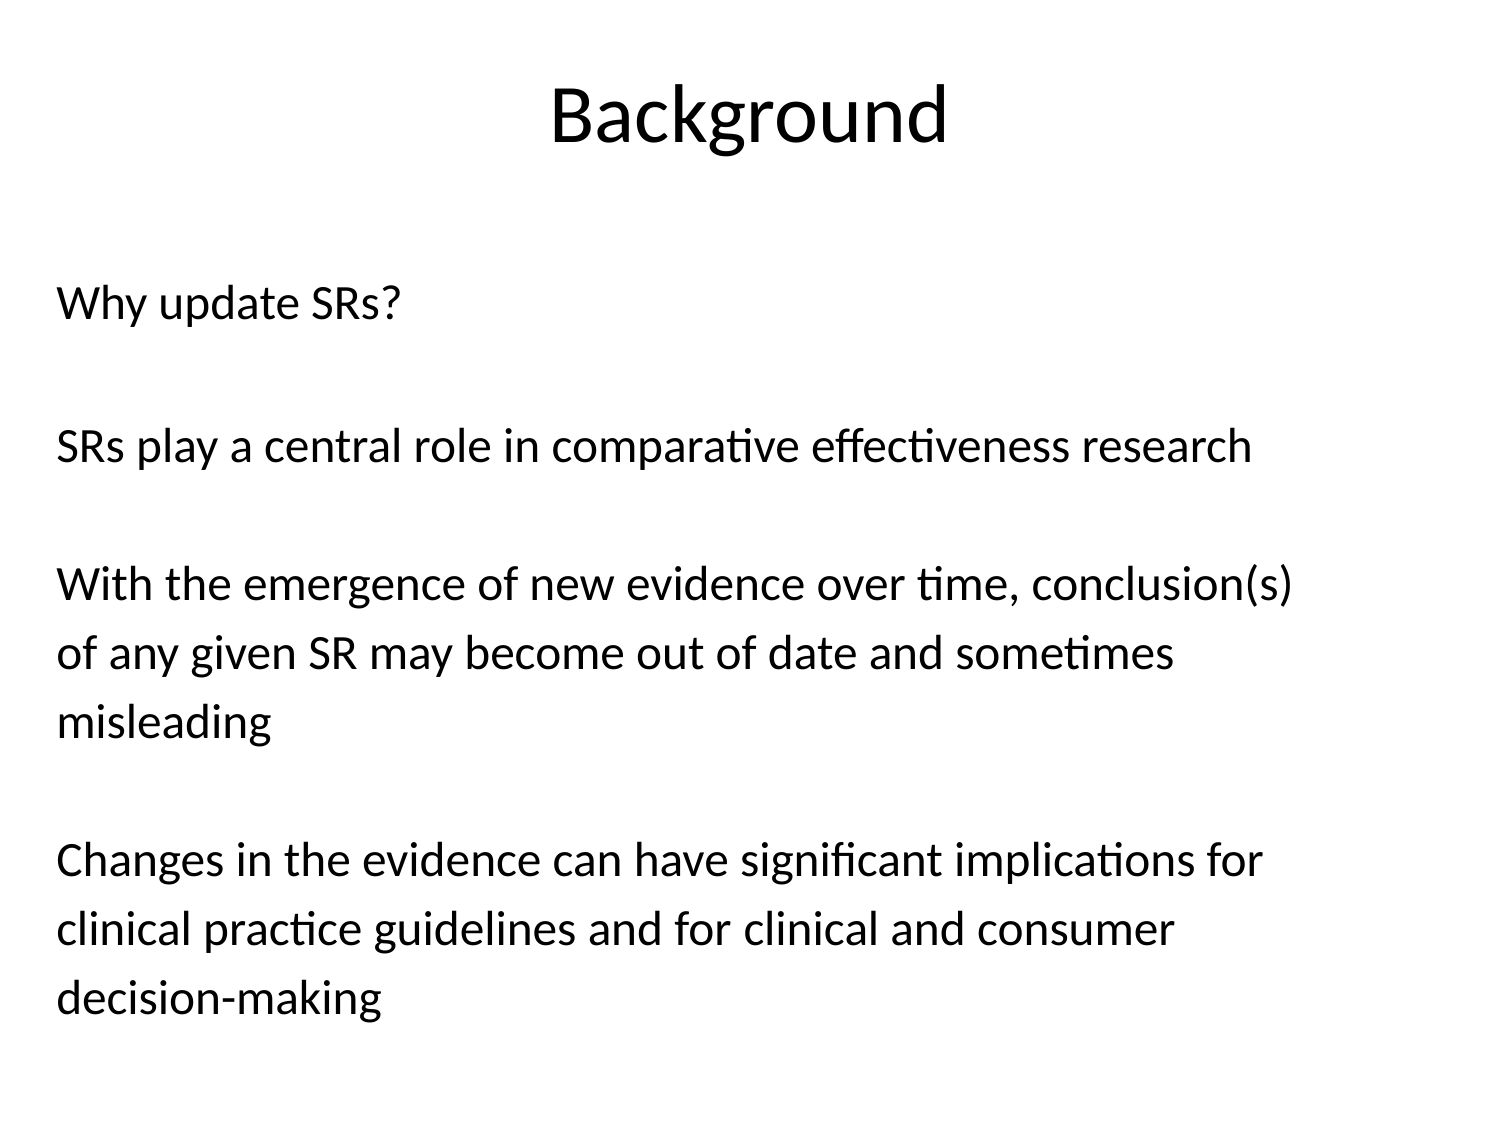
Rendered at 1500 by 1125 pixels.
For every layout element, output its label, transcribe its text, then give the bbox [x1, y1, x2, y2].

title Background [75, 45, 1425, 173]
list Why update SRs? SRs play a central role in comparative effectiveness research With the emergence of new evidence over time, conclusion(s) of any given SR may become out of date and sometimes misleading Changes in the evidence can have significant implications for clinical practice guidelines and for clinical and consumer decision-making [41, 262, 1471, 1047]
